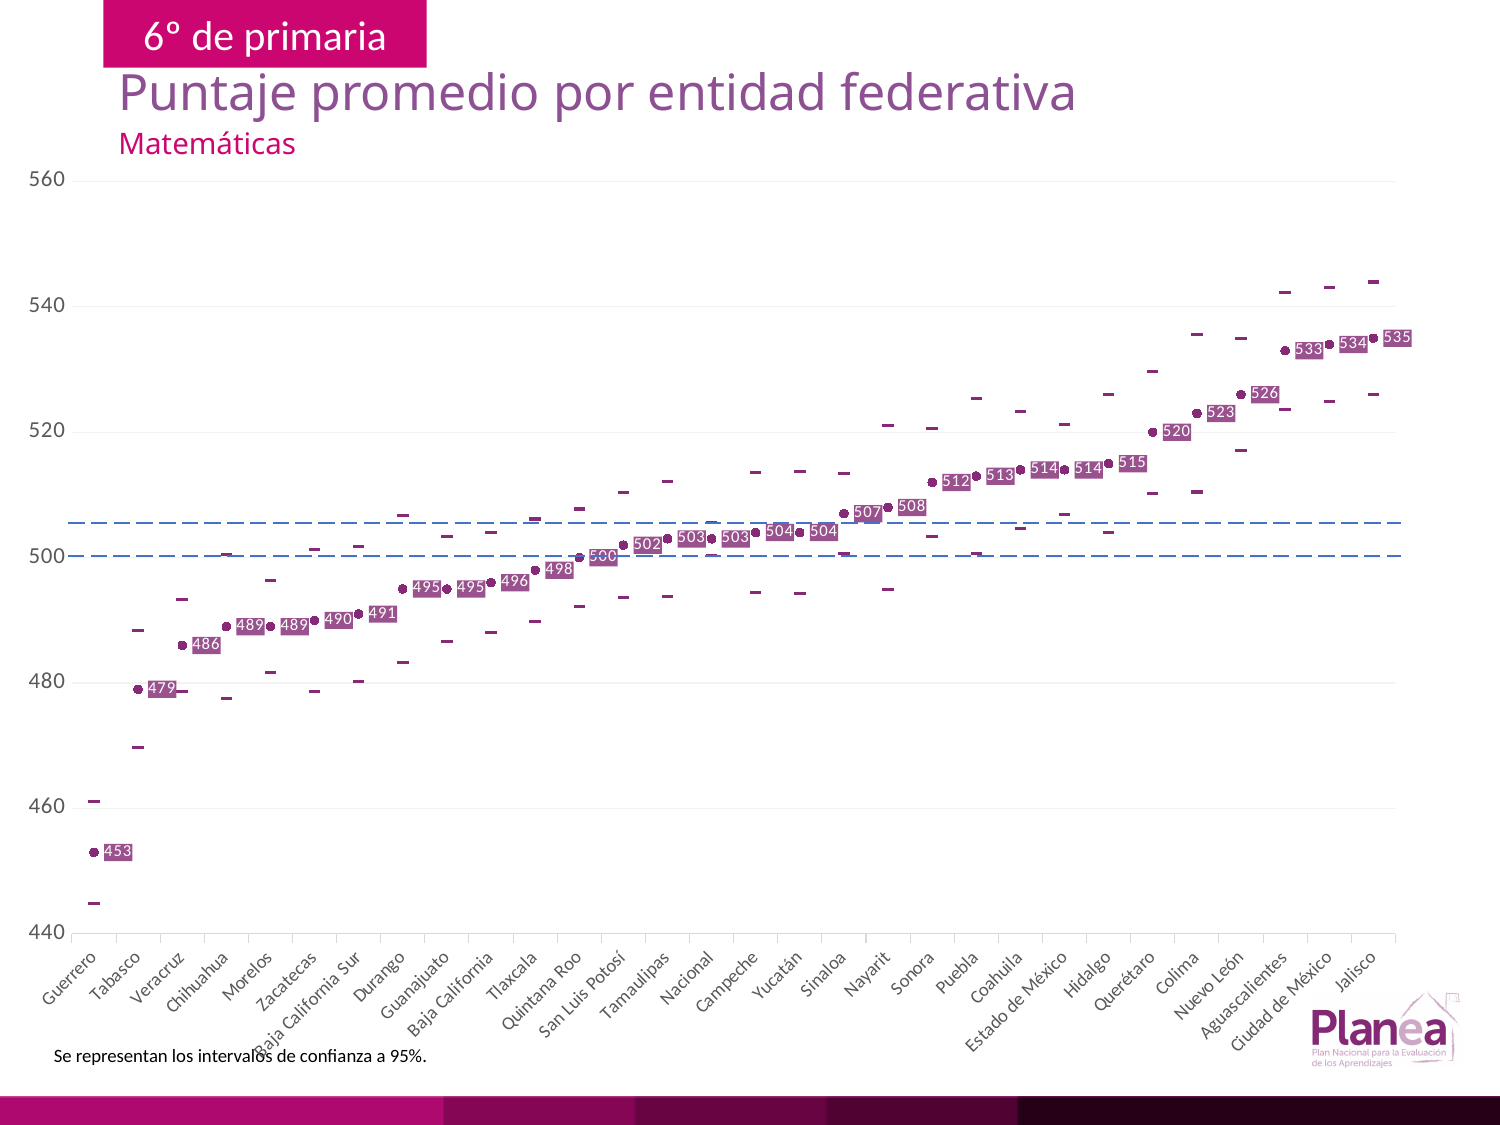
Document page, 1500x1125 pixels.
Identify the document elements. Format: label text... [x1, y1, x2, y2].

text_box Matemáticas [103, 117, 1398, 151]
title Puntaje promedio por entidad federativa [103, 59, 1397, 117]
picture [0, 1096, 1500, 1125]
picture [1424, 991, 1462, 1068]
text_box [0, 151, 1424, 1082]
